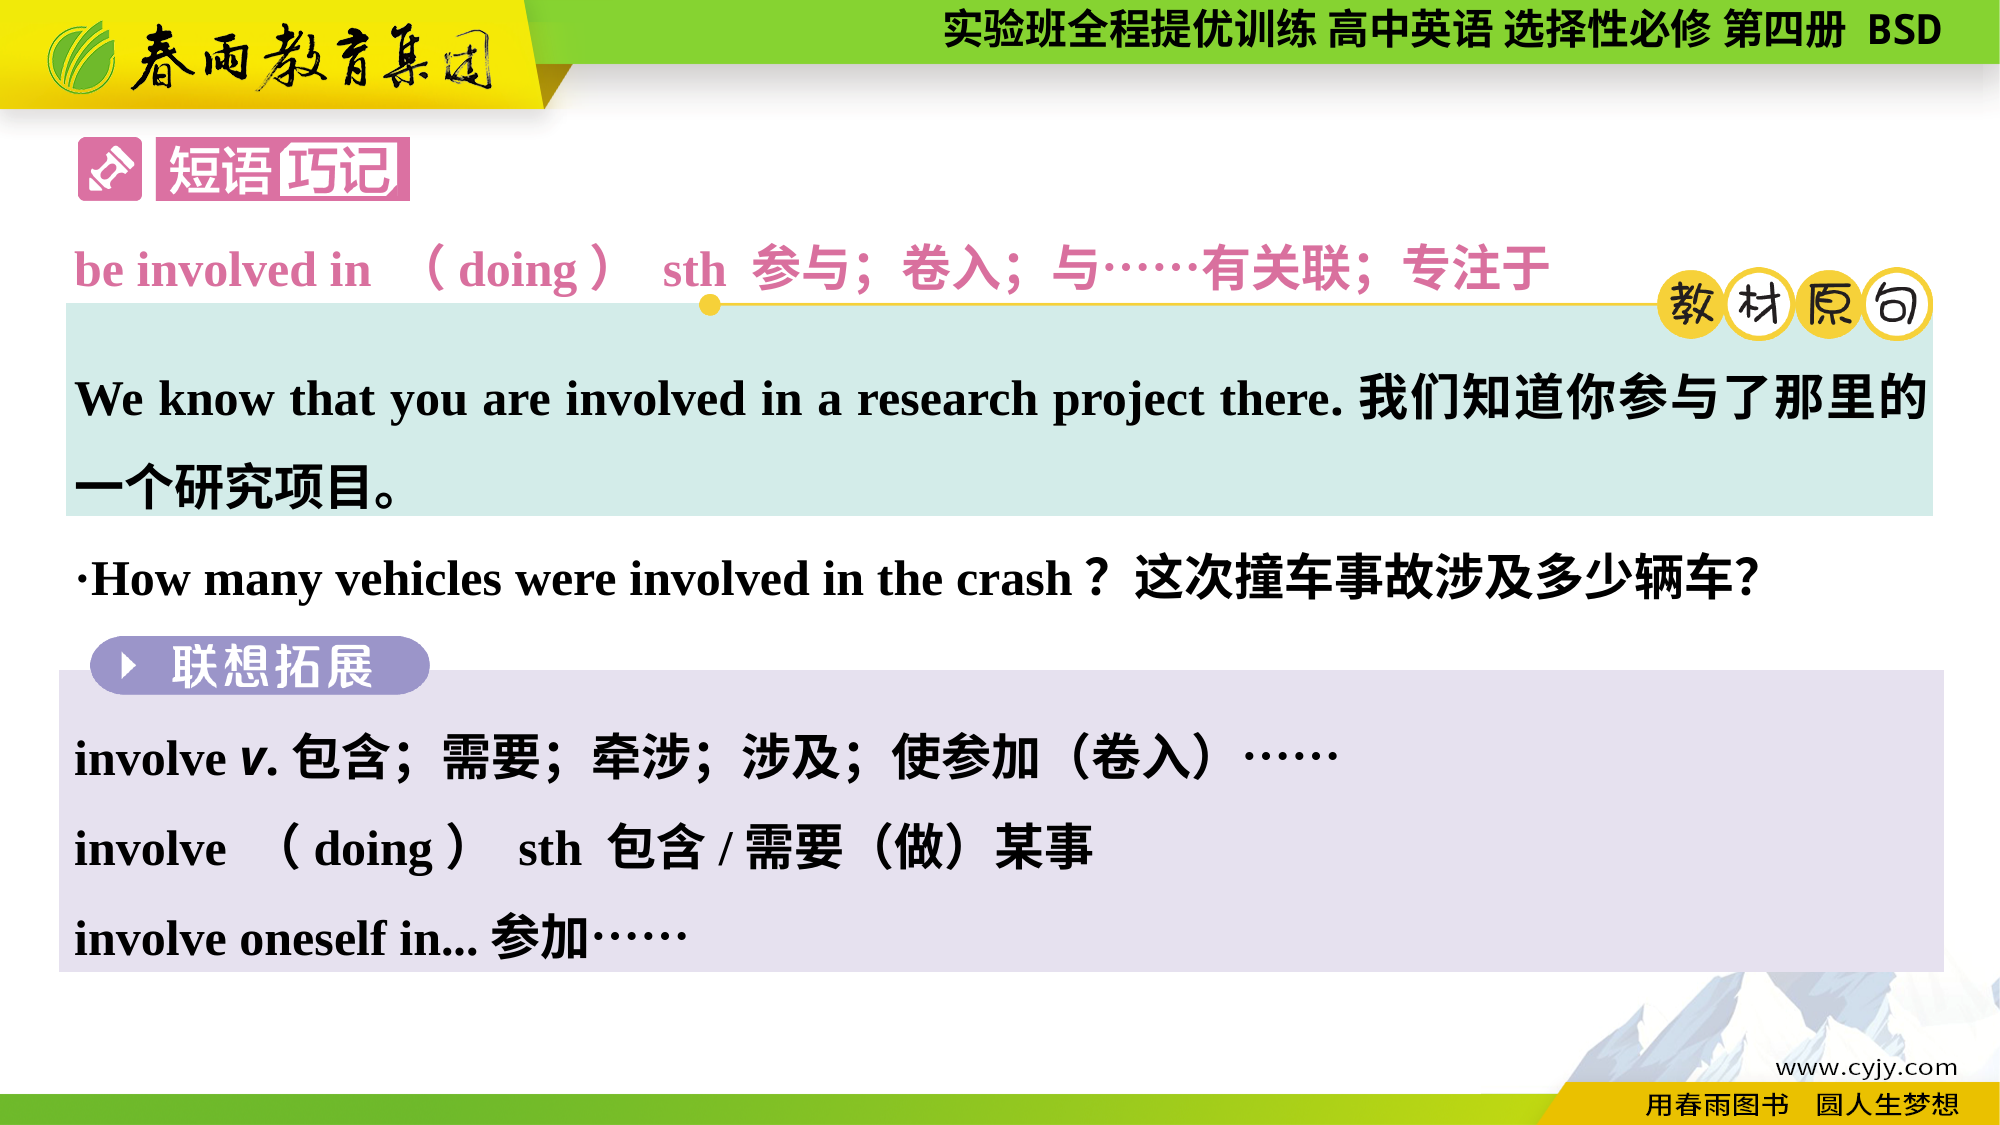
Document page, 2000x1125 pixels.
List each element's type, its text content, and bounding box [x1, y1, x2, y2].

list be involved in （doing） sth 参与；卷入；与……有关联；专注于 We know that you are involved in a research project there.我们知道你参与了那里的一个研究项目。 ·How many vehicles were involved in the crash？这次撞车事故涉及多少辆车？ involve v.包含；需要；牵涉；涉及；使参加（卷入）…… involve （doing） sth 包含/需要（做）某事 involve oneself in...参加…… [59, 198, 1944, 670]
picture [0, 0, 2000, 1125]
